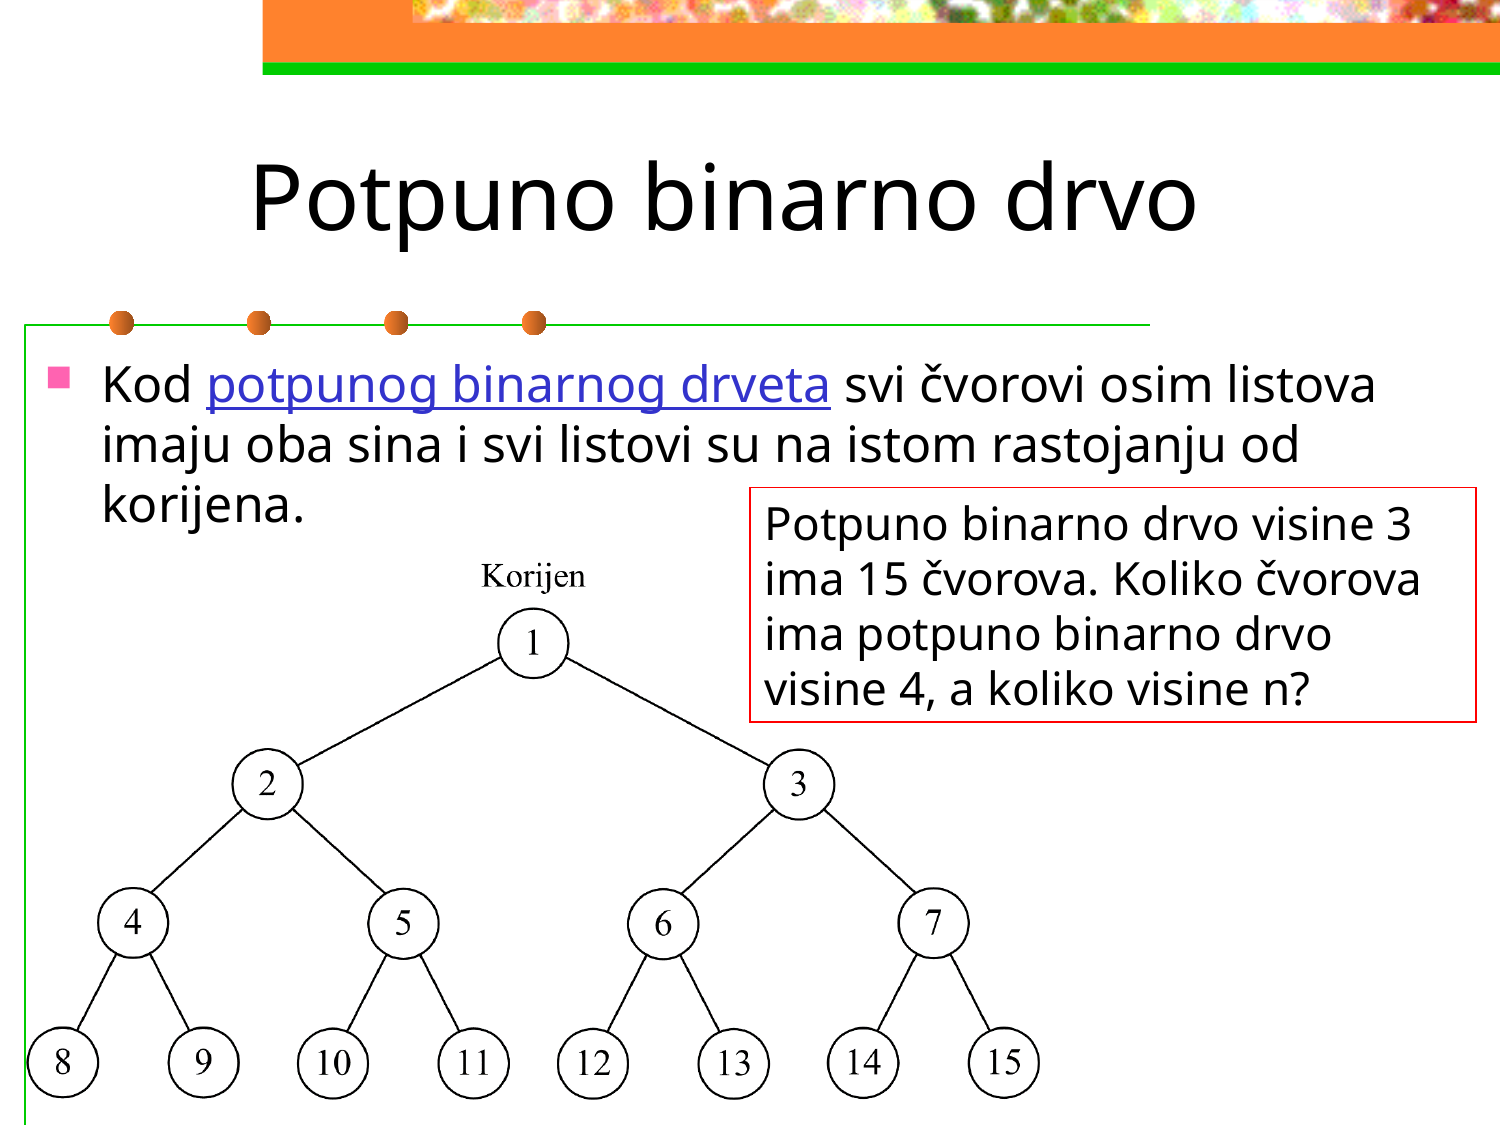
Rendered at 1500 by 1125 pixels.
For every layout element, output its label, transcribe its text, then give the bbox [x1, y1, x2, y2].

text_box Potpuno binarno drvo visine 3 ima 15 čvorova. Koliko čvorova ima potpuno binarno drvo visine 4, a koliko visine n? [750, 487, 1477, 723]
picture [412, 0, 1500, 23]
title Potpuno binarno drvo [87, 99, 1363, 288]
list Kod potpunog binarnog drveta svi čvorovi osim listova imaju oba sina i svi listovi su na istom rastojanju od korijena. [29, 345, 1480, 483]
picture [26, 550, 1040, 1101]
